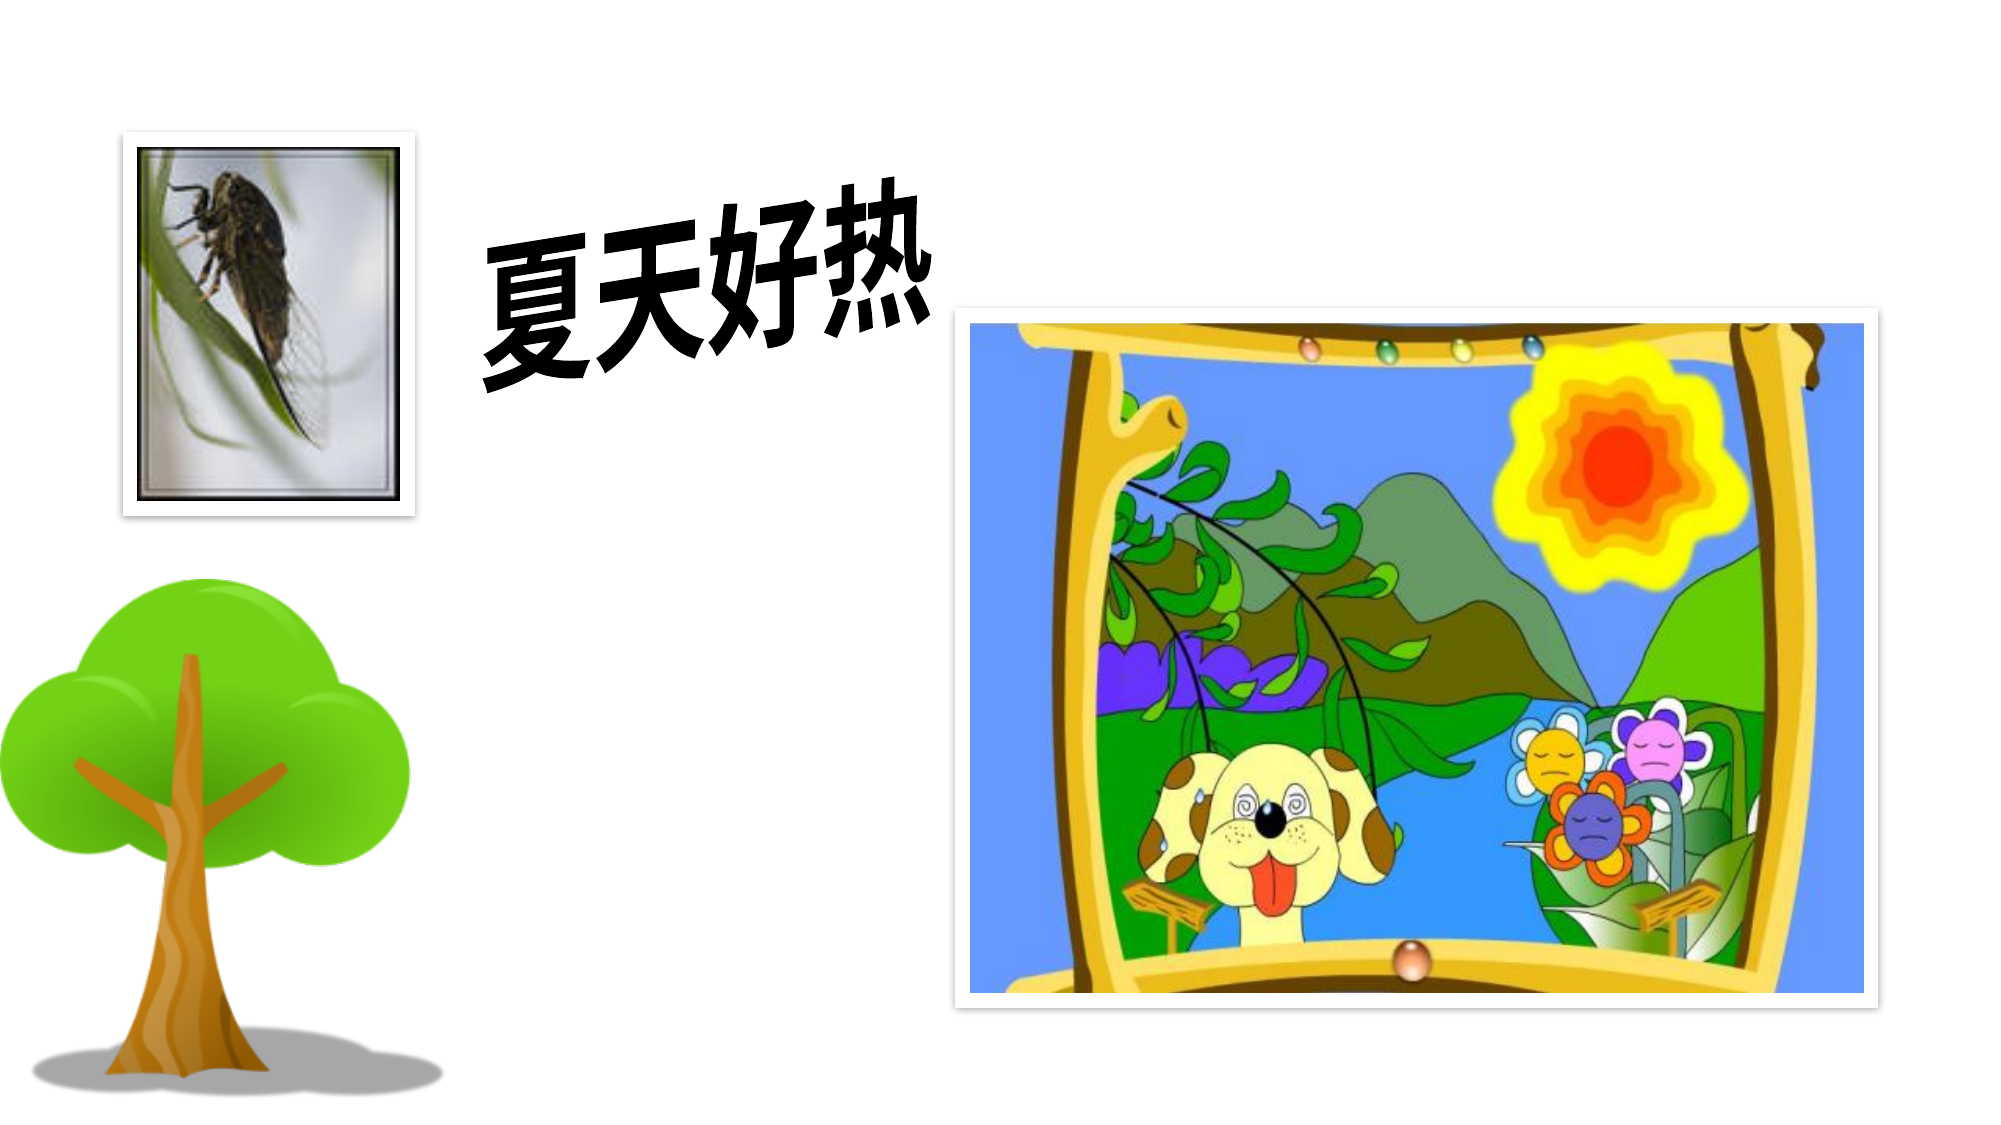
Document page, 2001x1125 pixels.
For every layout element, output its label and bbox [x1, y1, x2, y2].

picture [0, 579, 447, 1100]
picture [969, 322, 1864, 994]
picture [137, 146, 401, 502]
